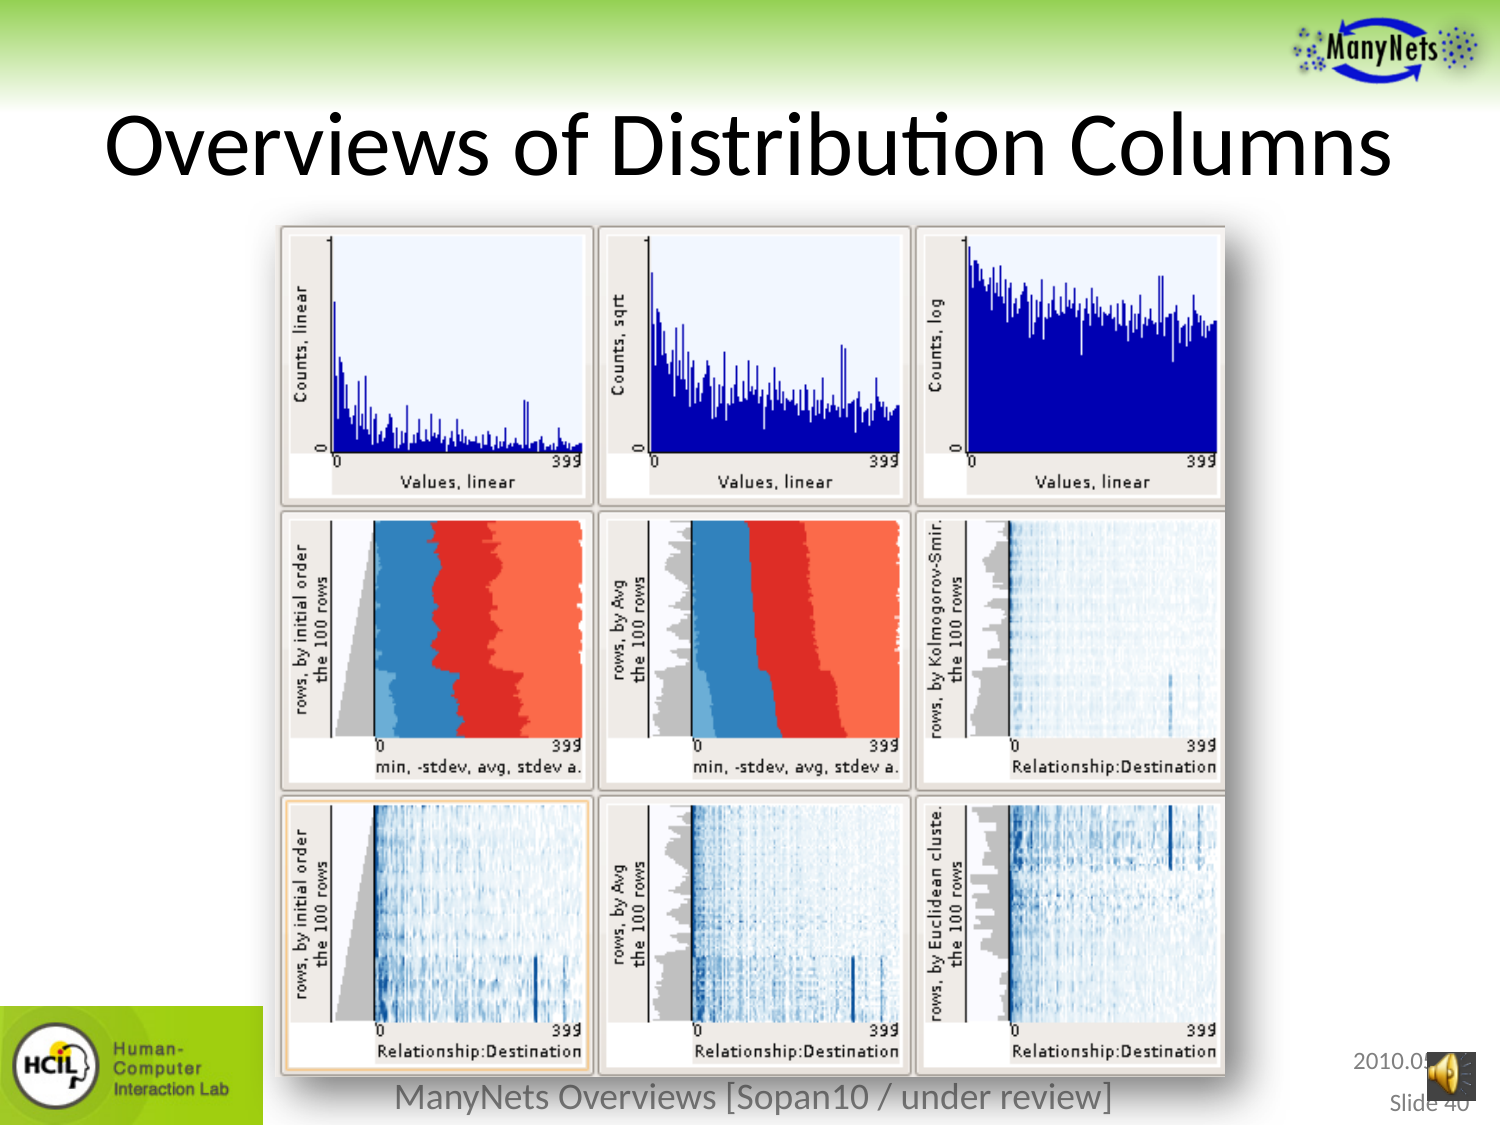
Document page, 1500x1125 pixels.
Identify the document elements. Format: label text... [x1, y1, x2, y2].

picture [274, 224, 1226, 1077]
picture [0, 1006, 263, 1125]
title Overviews of Distribution Columns [75, 45, 1425, 233]
picture [1426, 1051, 1477, 1102]
picture [1276, 12, 1500, 90]
